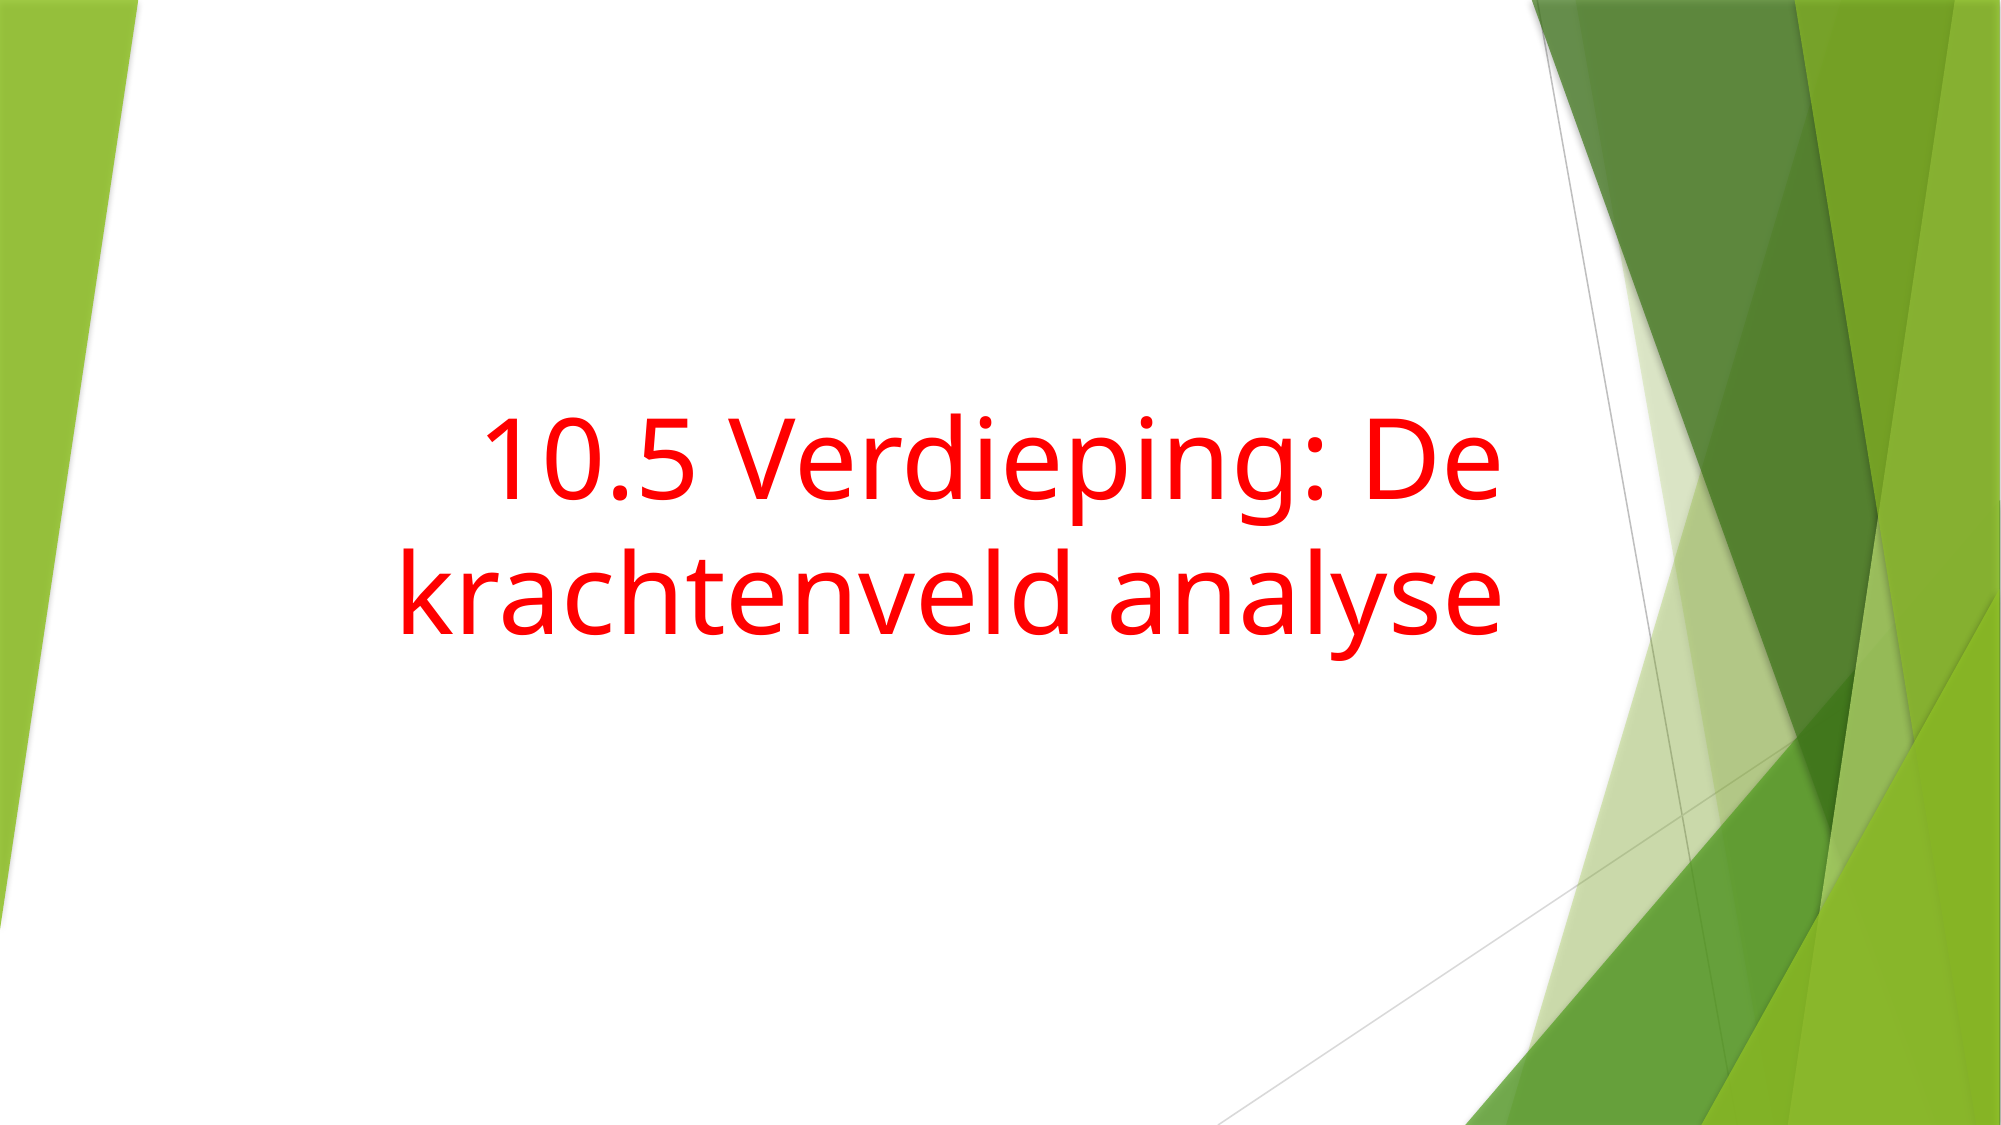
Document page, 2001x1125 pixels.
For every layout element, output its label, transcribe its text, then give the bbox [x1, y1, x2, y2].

title 10.5 Verdieping: De krachtenveld analyse [247, 394, 1522, 665]
